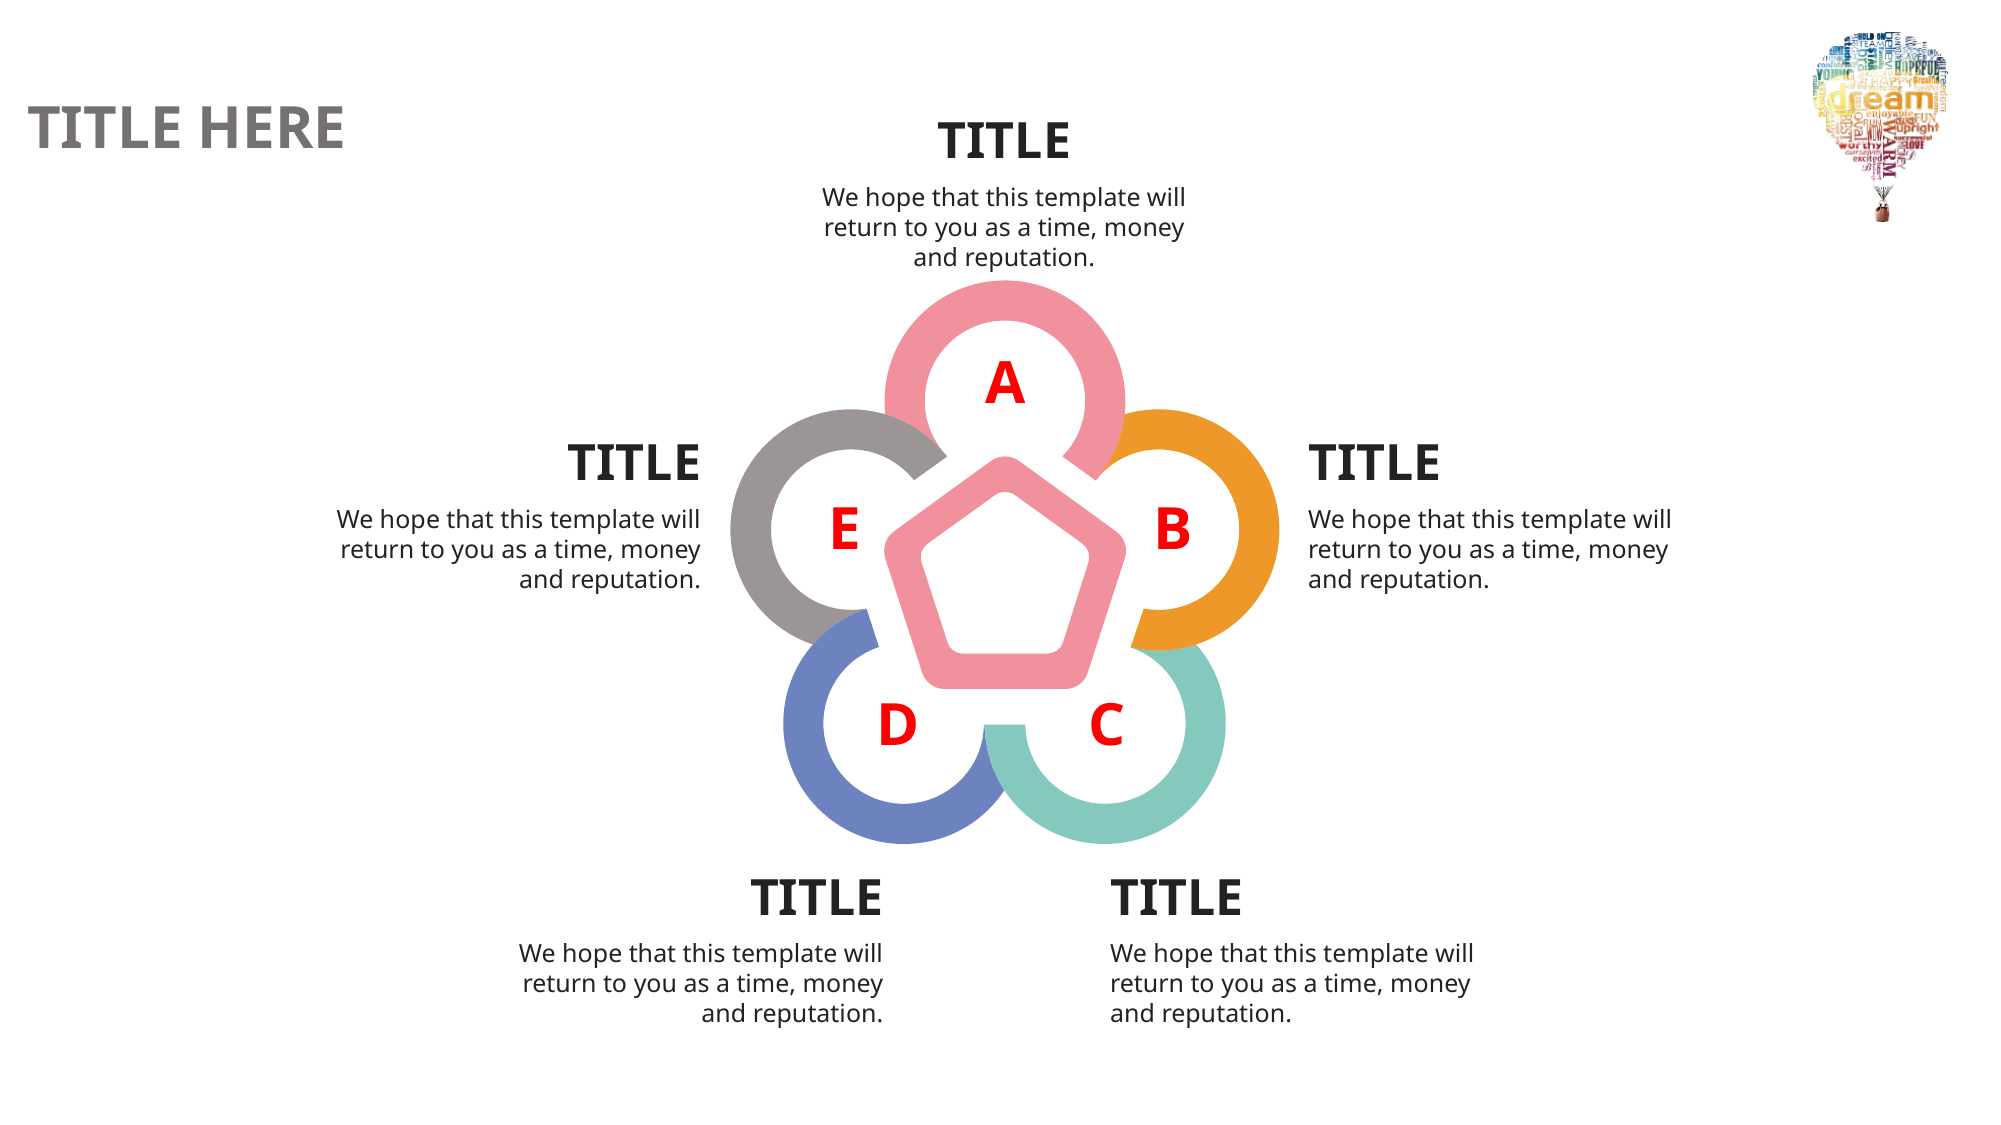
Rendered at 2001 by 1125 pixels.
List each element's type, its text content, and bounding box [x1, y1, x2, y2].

text_box TITLE We hope that this template will return to you as a time, money and reputation. [489, 857, 899, 1035]
text_box TITLE We hope that this template will return to you as a time, money and reputation. [1095, 857, 1505, 1035]
text_box TITLE We hope that this template will return to you as a time, money and reputation. [306, 423, 716, 601]
picture [1811, 29, 1948, 222]
text_box TITLE HERE [12, 82, 487, 168]
text_box TITLE We hope that this template will return to you as a time, money and reputation. [1293, 423, 1703, 601]
text_box TITLE We hope that this template will return to you as a time, money and reputation. [799, 101, 1210, 279]
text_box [730, 280, 1280, 844]
